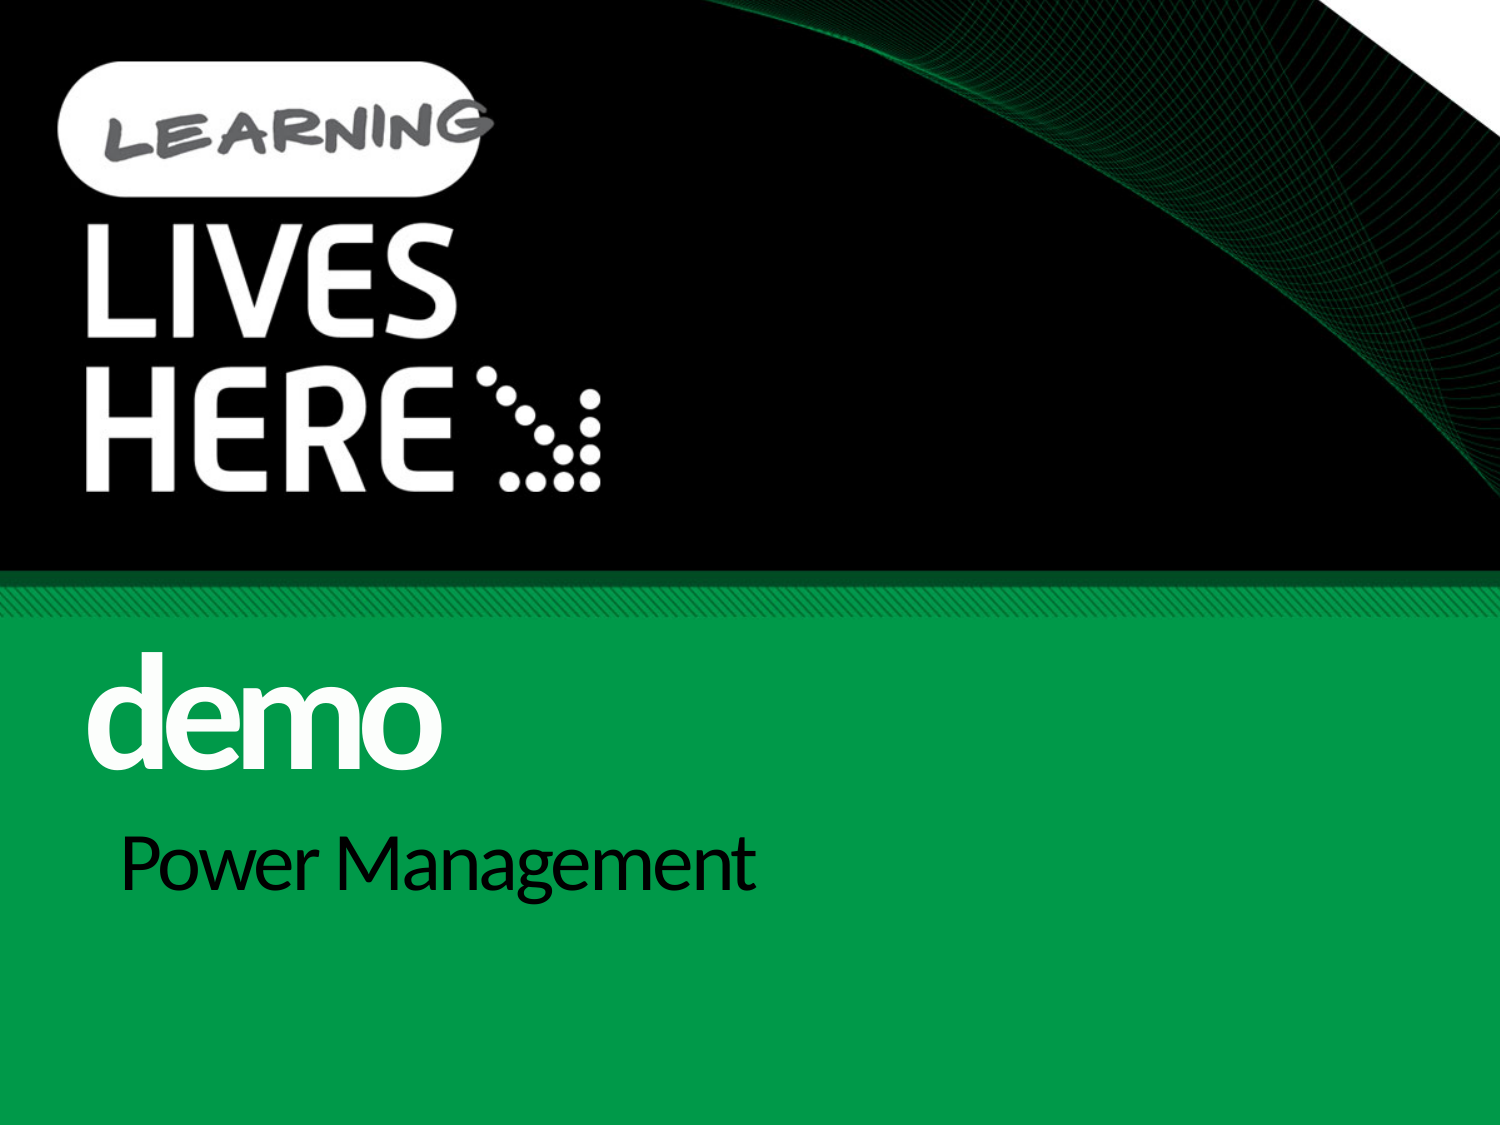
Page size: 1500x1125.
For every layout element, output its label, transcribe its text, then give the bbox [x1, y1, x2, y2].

title Power Management [119, 818, 1375, 943]
list demo [83, 625, 1344, 800]
picture [0, 0, 1500, 1125]
